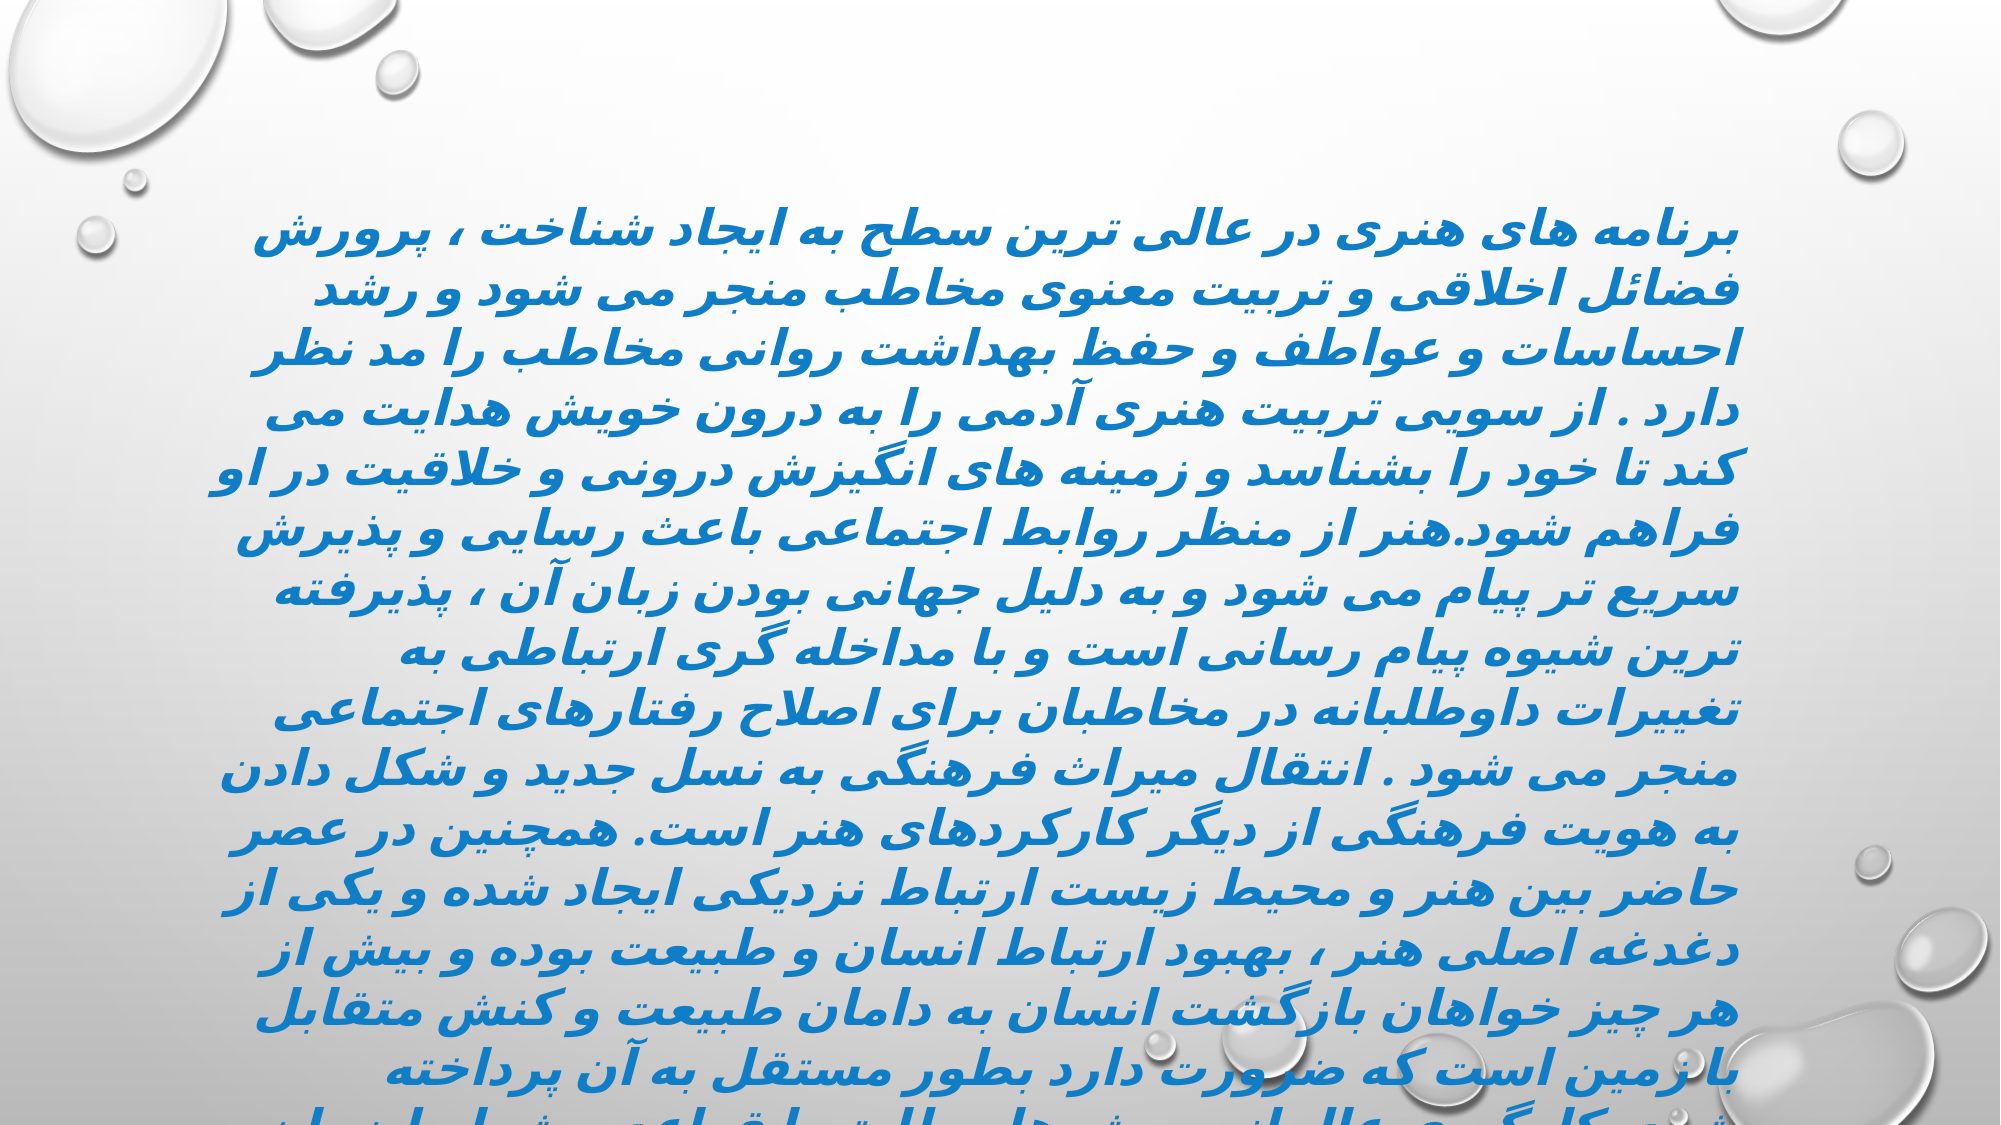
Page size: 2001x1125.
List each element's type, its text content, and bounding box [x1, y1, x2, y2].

picture [0, 0, 2000, 1125]
text_box برنامه های هنری در عالی ترین سطح به ایجاد شناخت ، پرورش فضائل اخلاقی و تربیت معنوی مخاطب منجر می شود و رشد احساسات و عواطف و حفظ بهداشت روانی مخاطب را مد نظر دارد . از سویی تربیت هنری آدمی را به درون خویش هدایت می کند تا خود را بشناسد و زمینه های انگیزش درونی و خلاقیت در او فراهم شود.هنر از منظر روابط اجتماعی باعث رسایی و پذیرش سریع تر پیام می شود و به دلیل جهانی بودن زبان آن ، پذیرفته ترین شیوه پیام رسانی است و با مداخله گری ارتباطی به تغییرات داوطلبانه در مخاطبان برای اصلاح رفتارهای اجتماعی منجر می شود . انتقال میراث فرهنگی به نسل جدید و شکل دادن به هویت فرهنگی از دیگر کارکردهای هنر است. همچنین در عصر حاضر بین هنر و محیط زیست ارتباط نزدیکی ایجاد شده و یکی از دغدغه اصلی هنر ، بهبود ارتباط انسان و طبیعت بوده و بیش از هر چیز خواهان بازگشت انسان به دامان طبیعت و کنش متقابل با زمین است که ضرورت دارد بطور مستقل به آن پرداخته شود.بکارگیری عالمانه روش ها مطابق با قواعد و شرایط زمان و مکان ، نیل به اهداف تربیتی را هموارتر می سازد. [191, 188, 1755, 1125]
